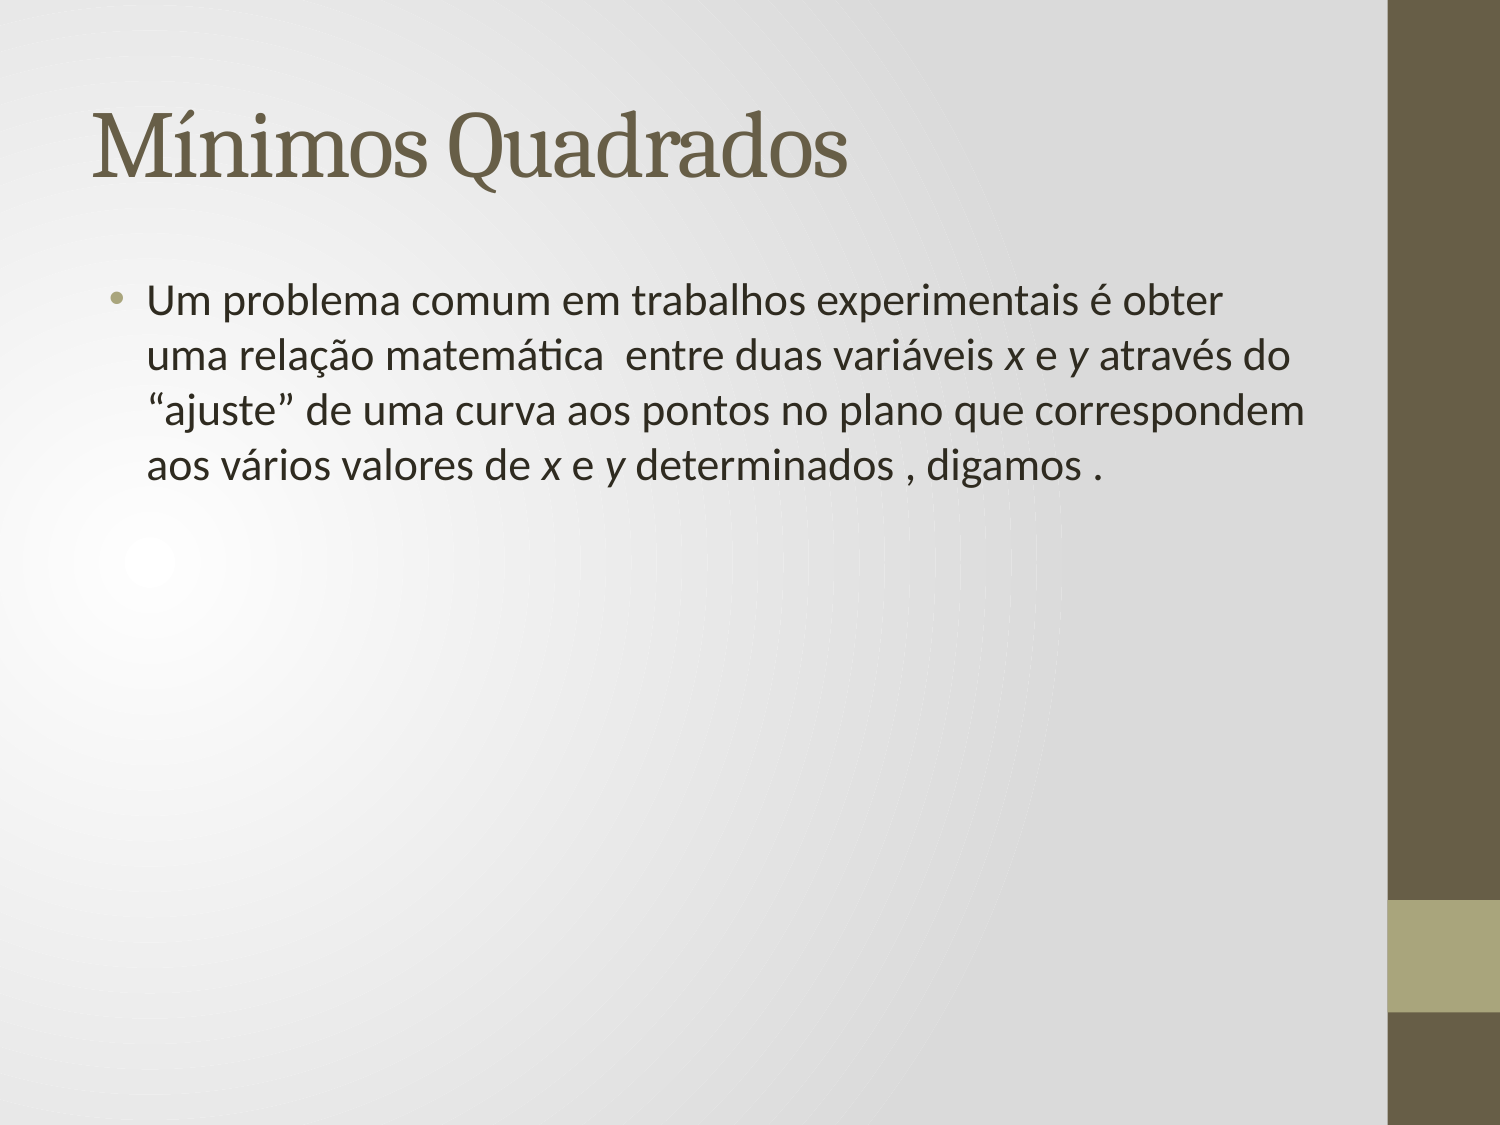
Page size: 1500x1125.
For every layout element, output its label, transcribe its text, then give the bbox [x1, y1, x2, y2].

title Mínimos Quadrados [75, 45, 1325, 233]
